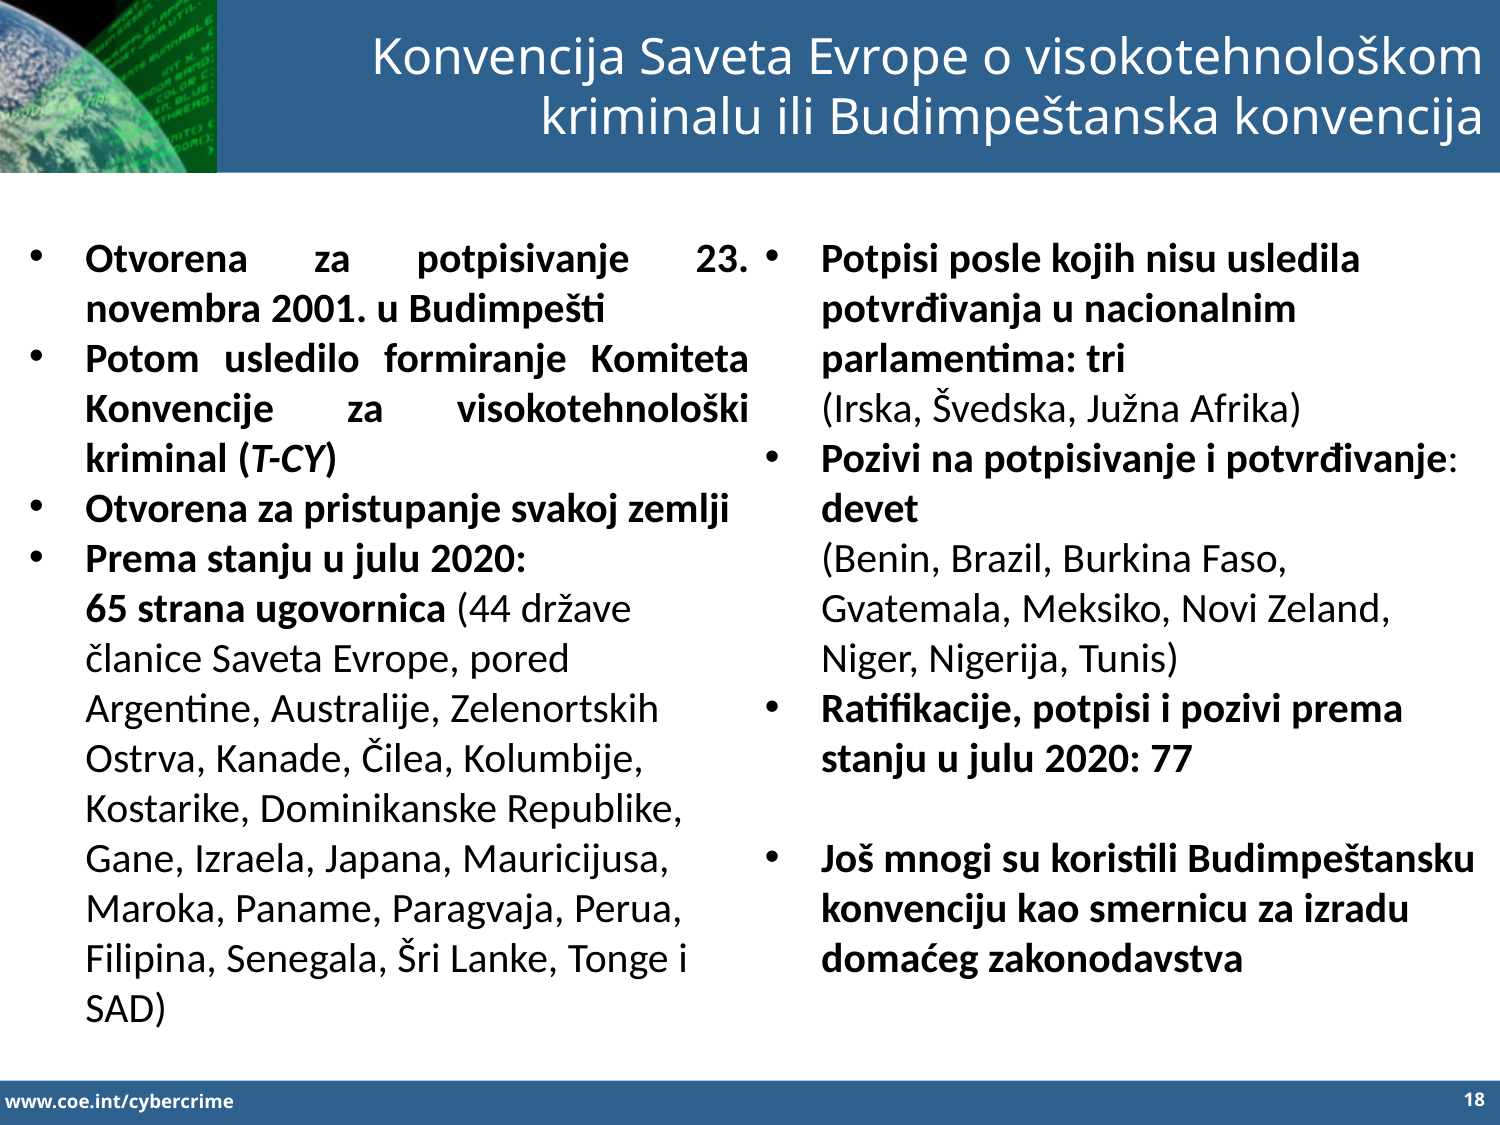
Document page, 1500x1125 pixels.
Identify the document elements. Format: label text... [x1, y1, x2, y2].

text_box Otvorena za potpisivanje 23. novembra 2001. u Budimpešti Potom usledilo formiranje Komiteta Konvencije za visokotehnološki kriminal (T-CY) Otvorena za pristupanje svakoj zemlji Prema stanju u julu 2020: 65 strana ugovornica (44 države članice Saveta Evrope, pored Argentine, Australije, Zelenortskih Ostrva, Kanade, Čilea, Kolumbije, Kostarike, Dominikanske Republike, Gane, Izraela, Japana, Mauricijusa, Maroka, Paname, Paragvaja, Perua, Filipina, Senegala, Šri Lanke, Tonge i SAD) [14, 223, 765, 1039]
slide_number 18 [1149, 1079, 1500, 1125]
text_box Potpisi posle kojih nisu usledila potvrđivanja u nacionalnim parlamentima: tri (Irska, Švedska, Južna Afrika) Pozivi na potpisivanje i potvrđivanje: devet (Benin, Brazil, Burkina Faso, Gvatemala, Meksiko, Novi Zeland, Niger, Nigerija, Tunis) Ratifikacije, potpisi i pozivi prema stanju u julu 2020: 77 Još mnogi su koristili Budimpeštansku konvenciju kao smernicu za izradu domaćeg zakonodavstva [749, 223, 1500, 989]
text_box Konvencija Saveta Evrope o visokotehnološkom kriminalu ili Budimpeštanska konvencija [232, 8, 1500, 161]
picture [0, 1, 217, 173]
